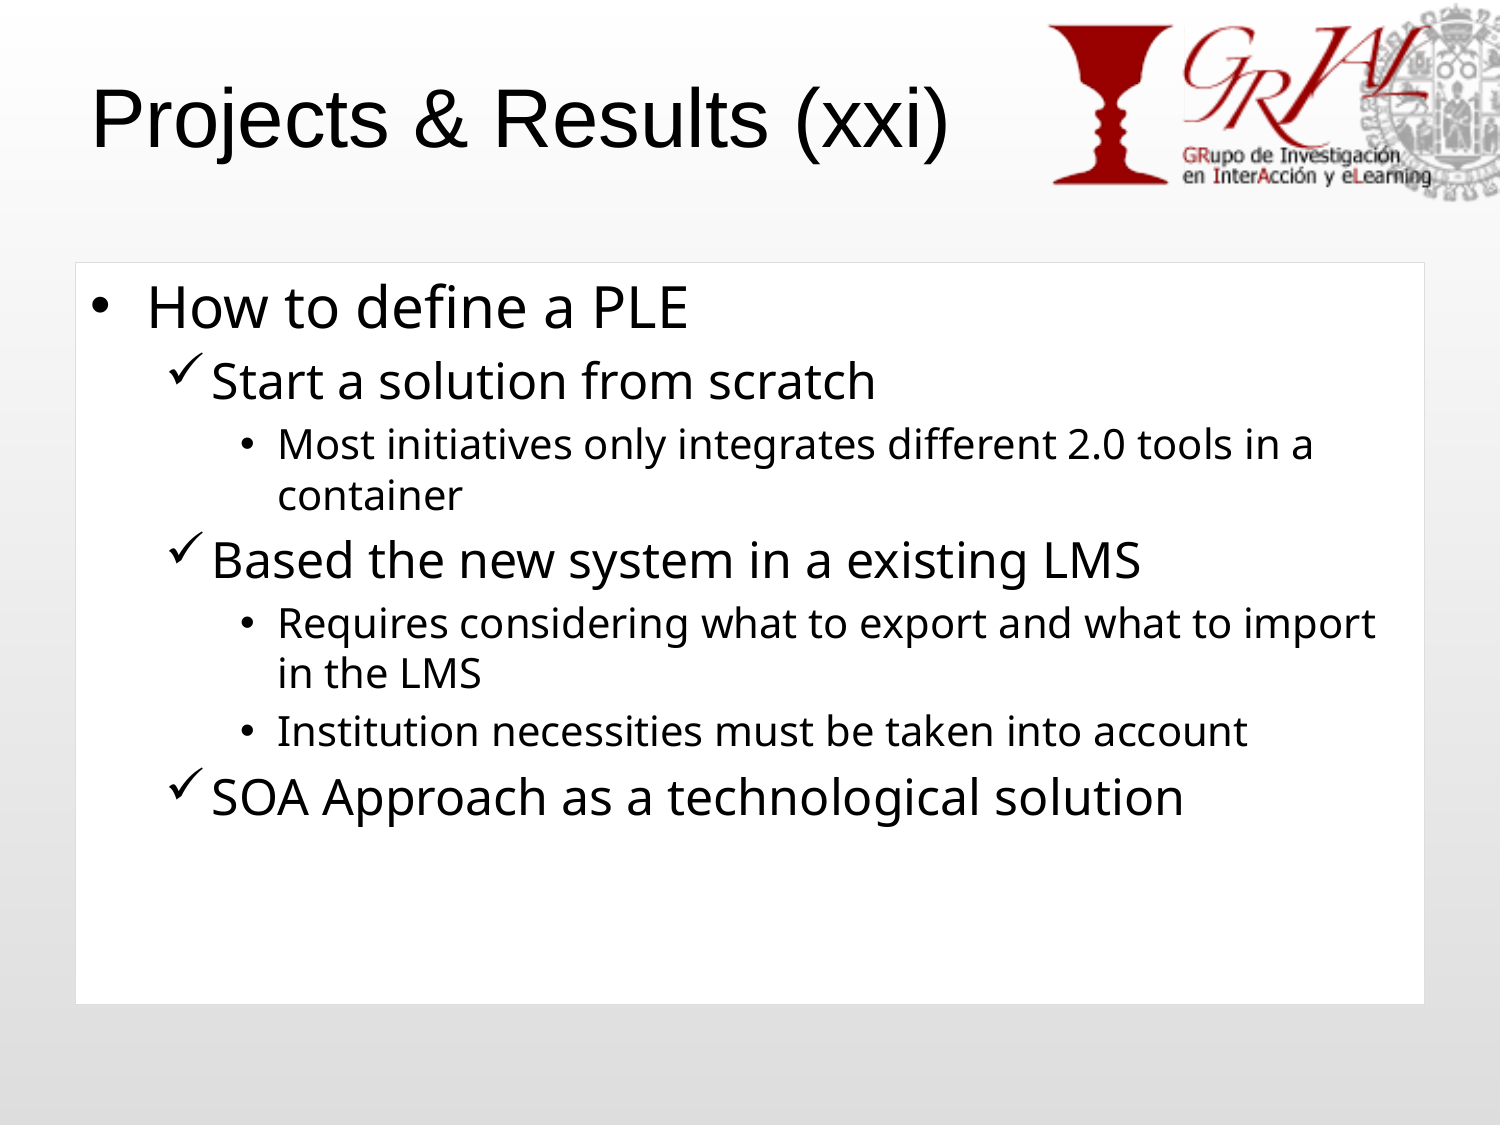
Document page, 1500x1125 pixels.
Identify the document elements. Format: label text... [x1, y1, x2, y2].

list How to define a PLE Start a solution from scratch Most initiatives only integrates different 2.0 tools in a container Based the new system in a existing LMS Requires considering what to export and what to import in the LMS Institution necessities must be taken into account SOA Approach as a technological solution [75, 262, 1425, 1005]
picture [1039, 0, 1500, 209]
title Projects & Results (xxi) [75, 20, 1040, 209]
